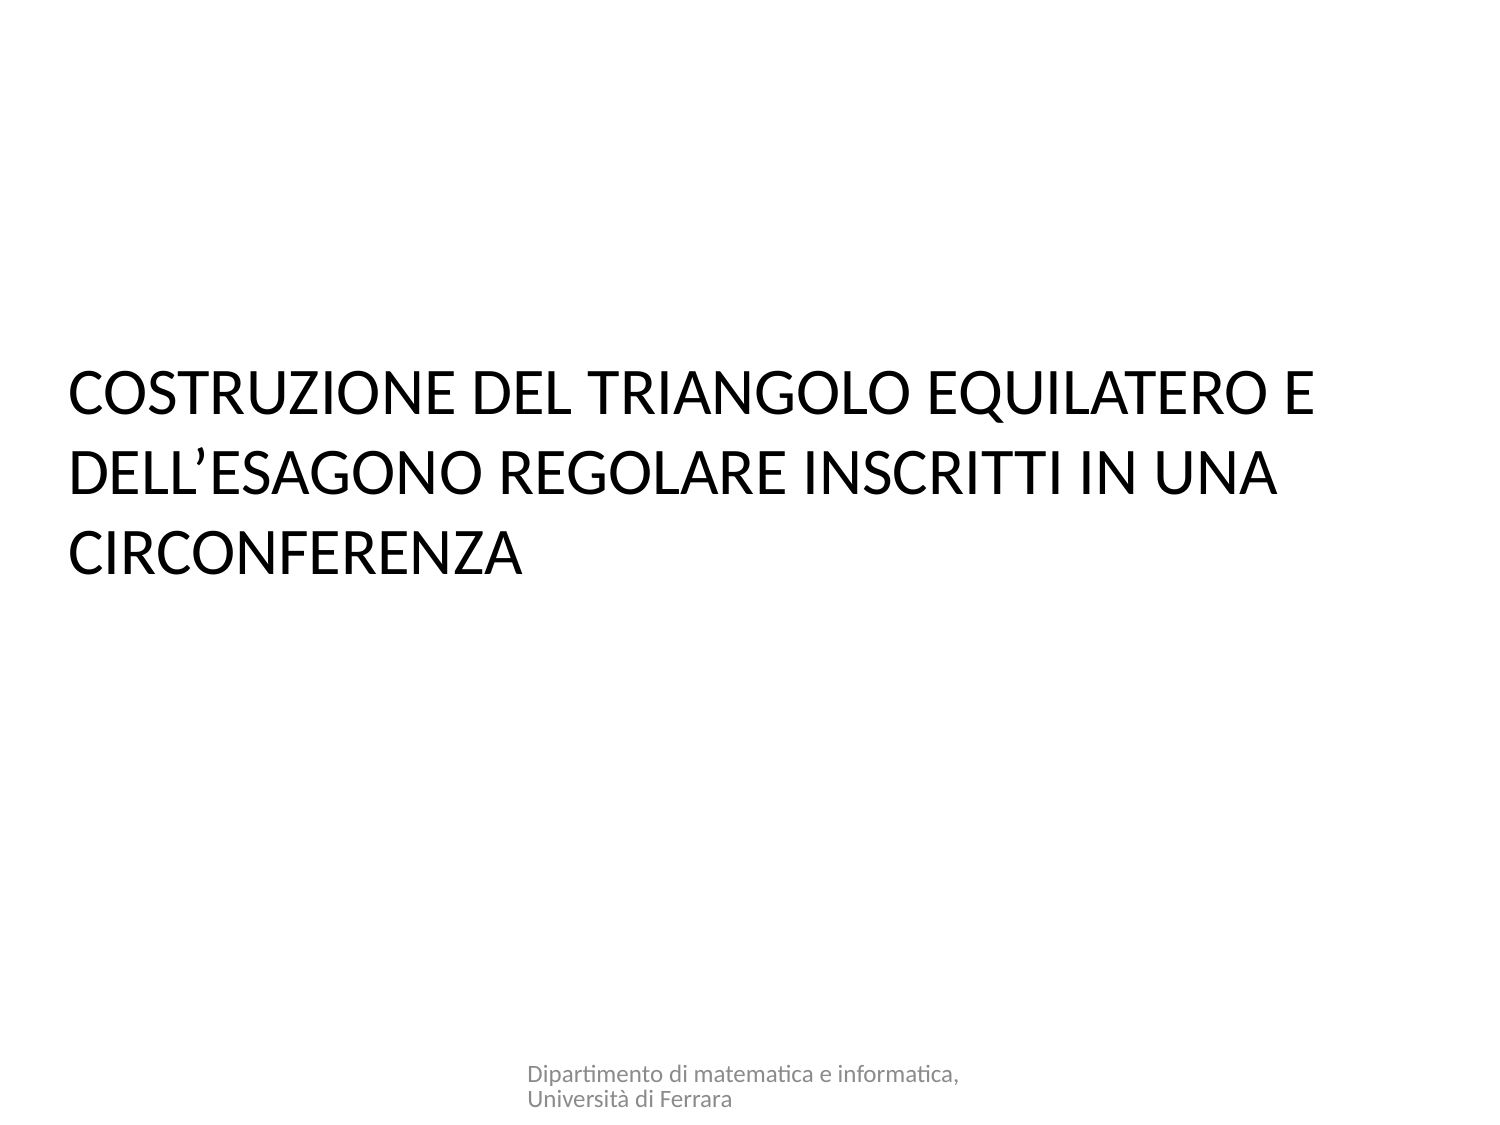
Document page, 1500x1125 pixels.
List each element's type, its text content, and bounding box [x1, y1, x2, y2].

footer Dipartimento di matematica e informatica, Università di Ferrara [512, 1042, 988, 1103]
title Costruzione del triangolo equilatero e dell’esagono regolare inscritti in una circonferenza [53, 338, 1424, 598]
